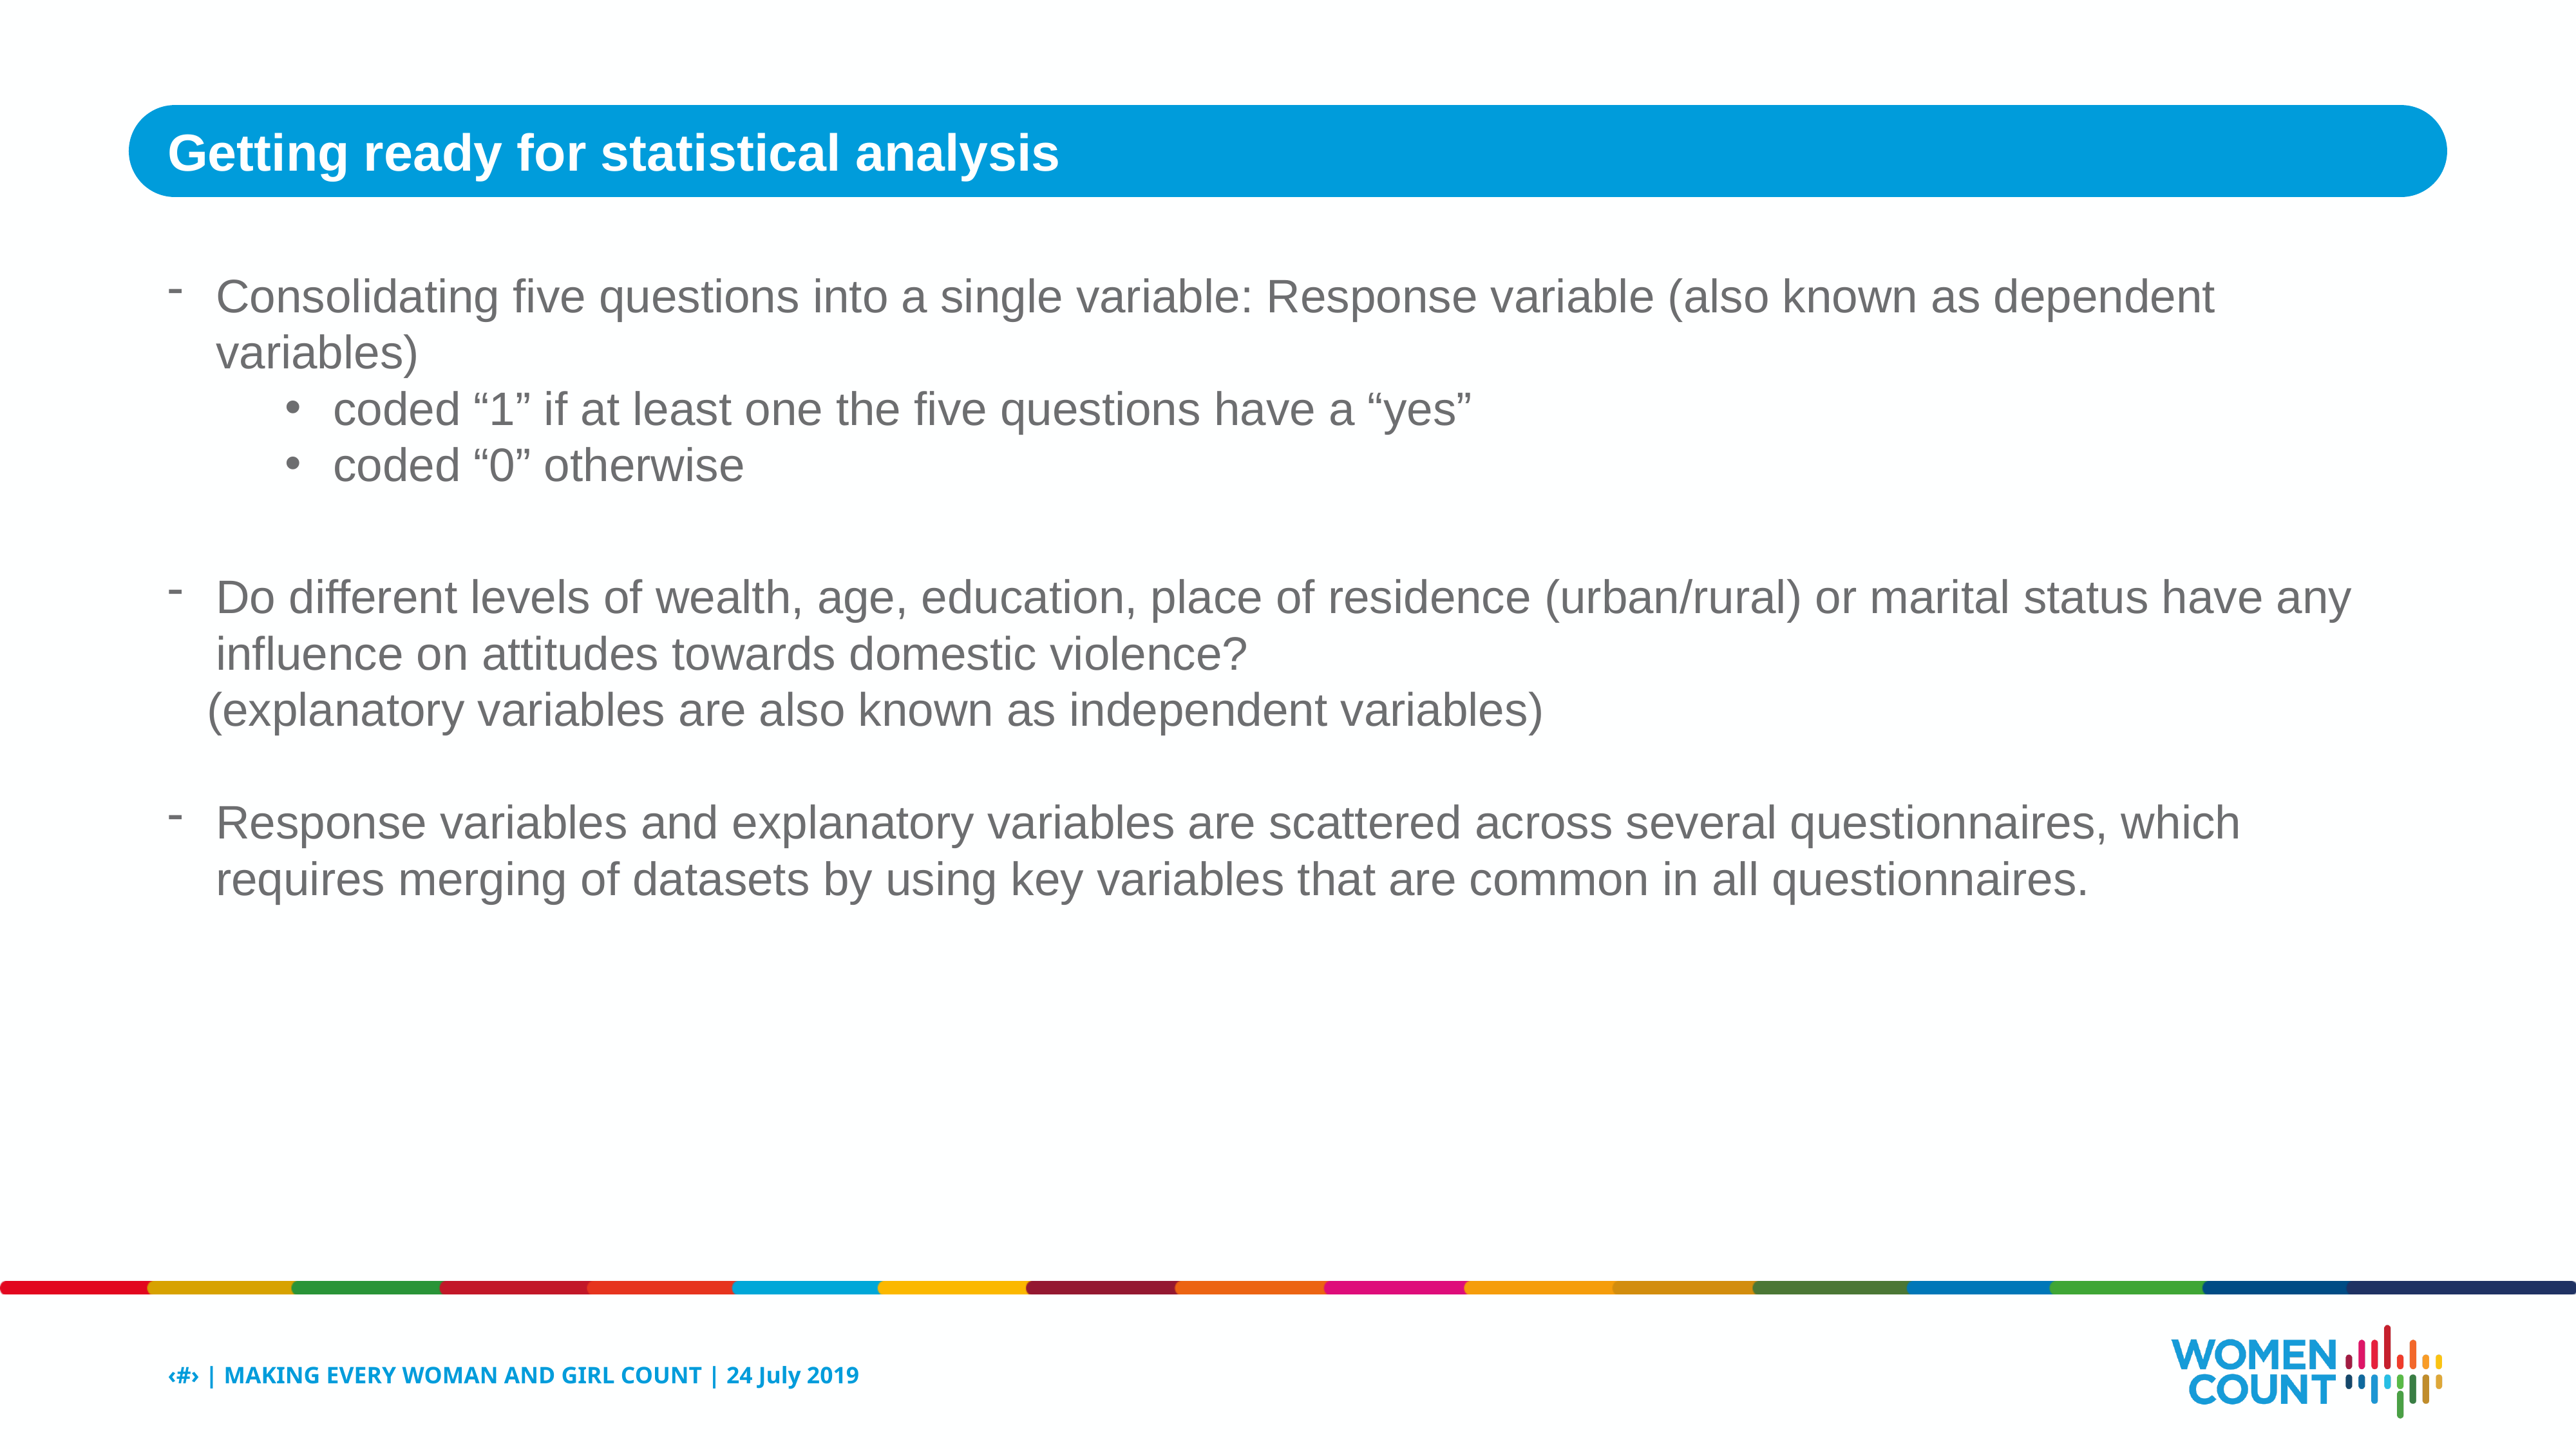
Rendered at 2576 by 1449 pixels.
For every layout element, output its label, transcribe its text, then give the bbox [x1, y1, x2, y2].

list Getting ready for statistical analysis [167, 119, 2411, 182]
list Consolidating five questions into a single variable: Response variable (also known as dependent variables) coded “1” if at least one the five questions have a “yes” coded “0” otherwise Do different levels of wealth, age, education, place of residence (urban/rural) or marital status have any influence on attitudes towards domestic violence? (explanatory variables are also known as independent variables) Response variables and explanatory variables are scattered across several questionnaires, which requires merging of datasets by using key variables that are common in all questionnaires. [167, 265, 2391, 949]
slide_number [167, 1360, 1542, 1388]
